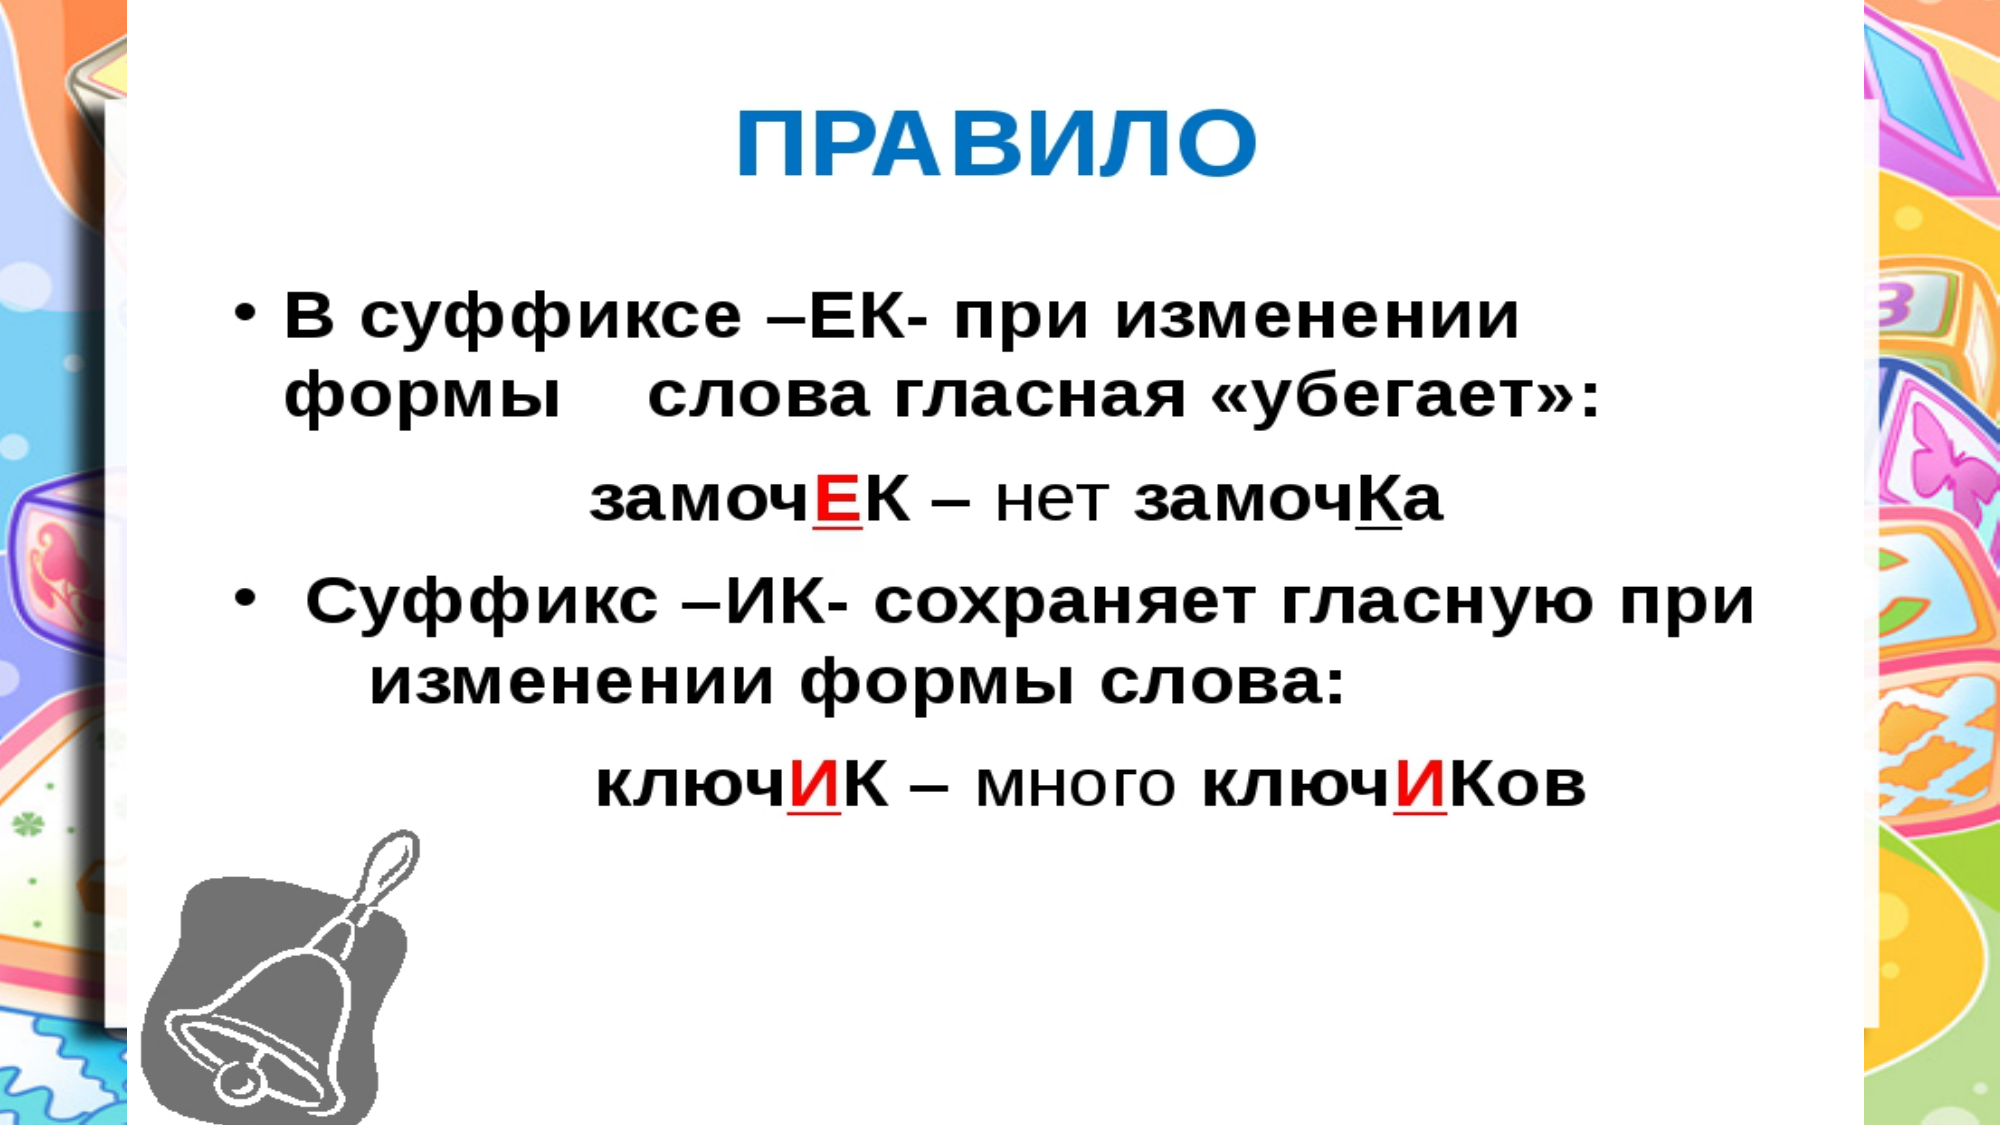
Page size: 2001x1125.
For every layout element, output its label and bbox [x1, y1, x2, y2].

list [127, 0, 1864, 1125]
picture [0, 0, 127, 1125]
picture [1864, 0, 2000, 1125]
